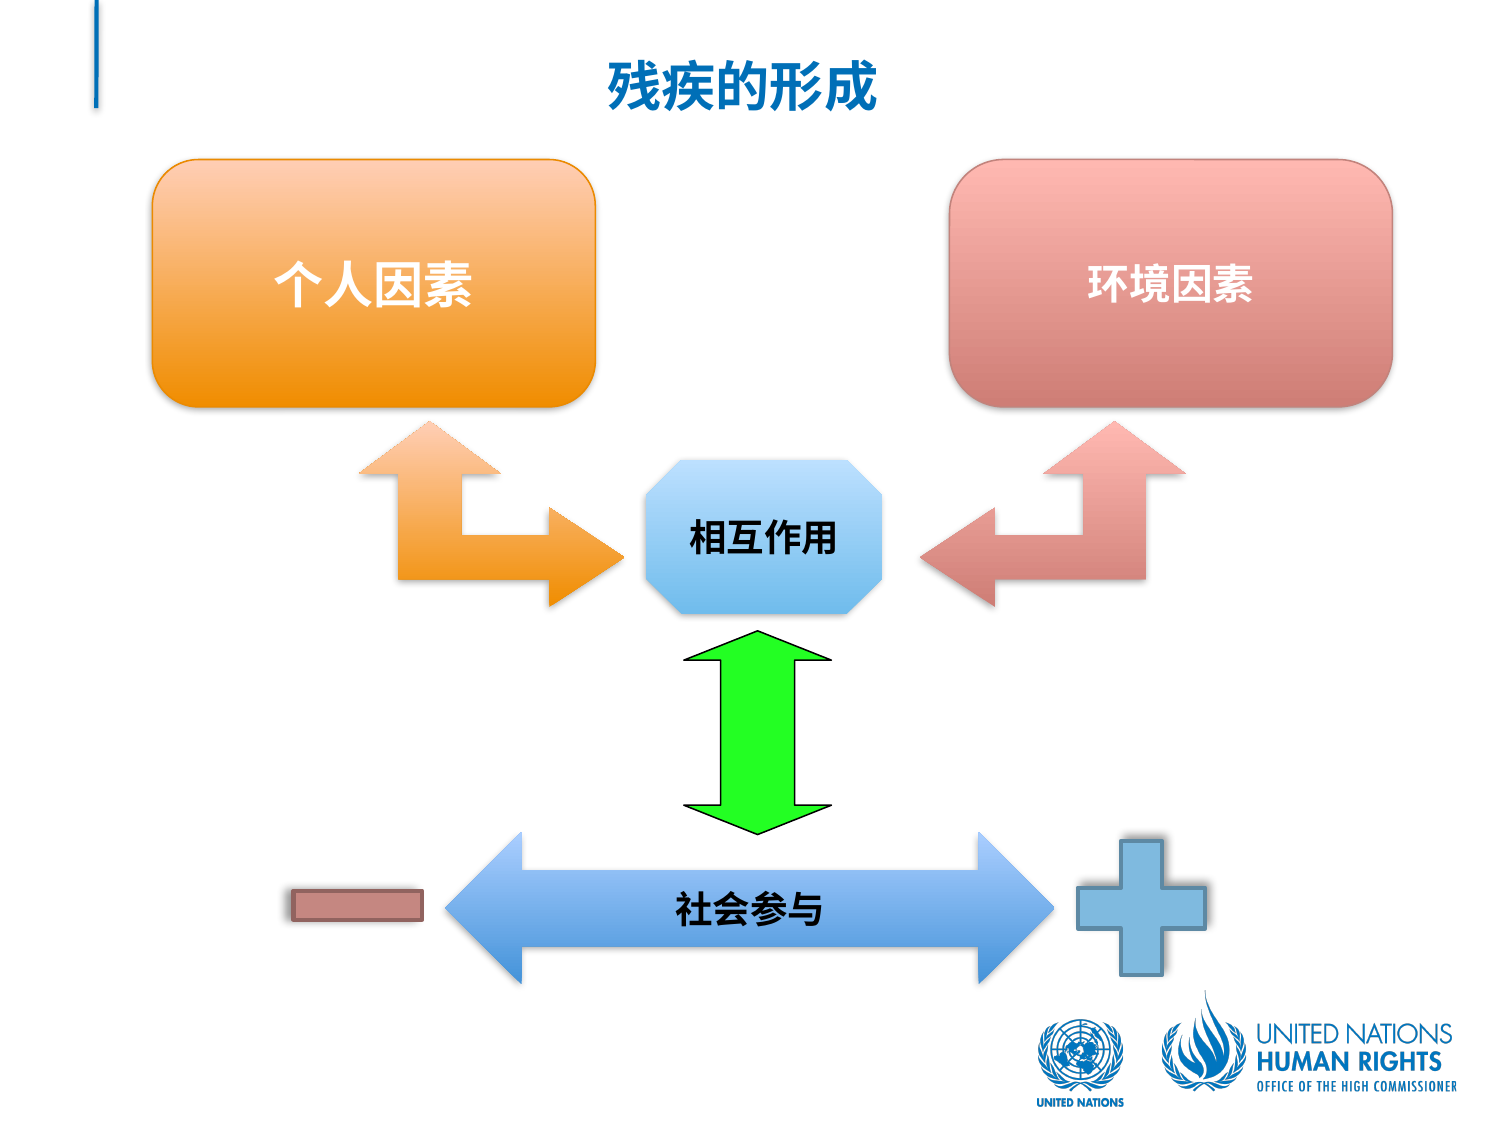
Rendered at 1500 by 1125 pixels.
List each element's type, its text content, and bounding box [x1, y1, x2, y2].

text_box [291, 889, 424, 922]
text_box 社会参与 [445, 844, 1055, 985]
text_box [152, 159, 1393, 835]
text_box [1076, 844, 1207, 977]
picture [1037, 990, 1457, 1107]
title 残疾的形成 [50, 45, 1436, 160]
